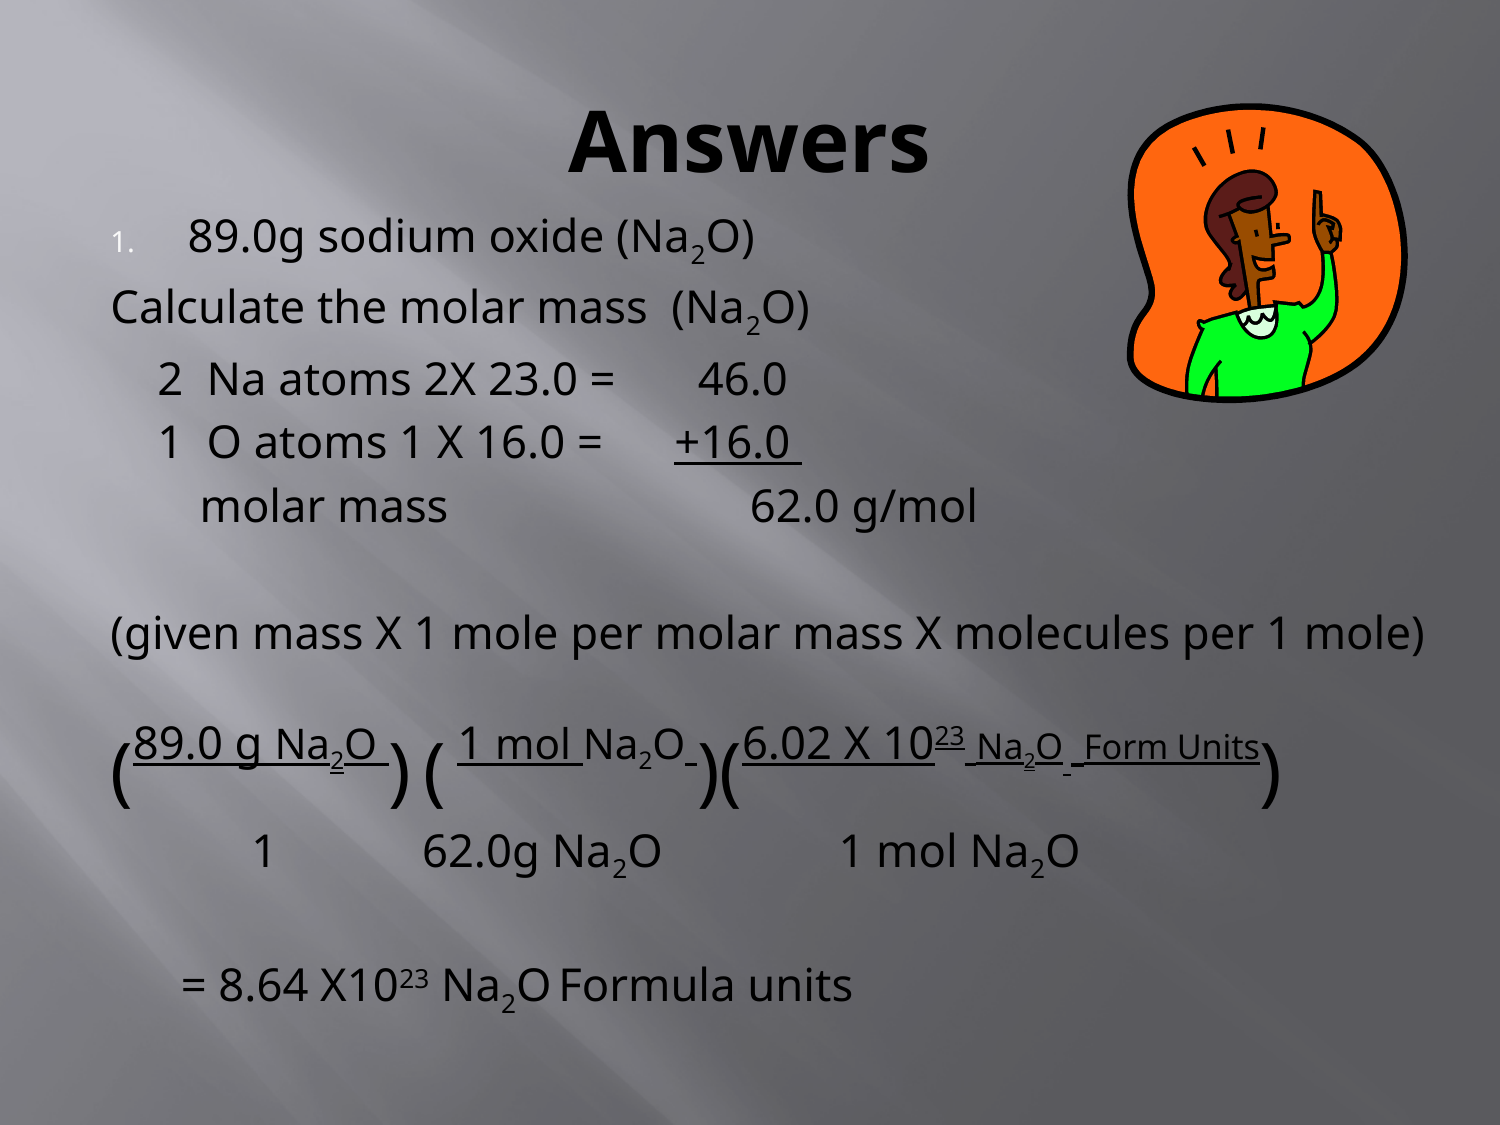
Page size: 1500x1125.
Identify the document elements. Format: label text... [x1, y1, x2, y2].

list 89.0g sodium oxide (Na2O) Calculate the molar mass (Na2O) 2 Na atoms 2X 23.0 = 46.0 1 O atoms 1 X 16.0 = +16.0 molar mass 62.0 g/mol (given mass X 1 mole per molar mass X molecules per 1 mole) (89.0 g Na2O ) ( 1 mol Na2O )(6.02 X 1023 Na2O Form Units) 1 62.0g Na2O 1 mol Na2O = 8.64 X1023 Na2O Formula units [75, 200, 1500, 1035]
picture [1112, 99, 1409, 406]
title Answers [75, 45, 1425, 200]
